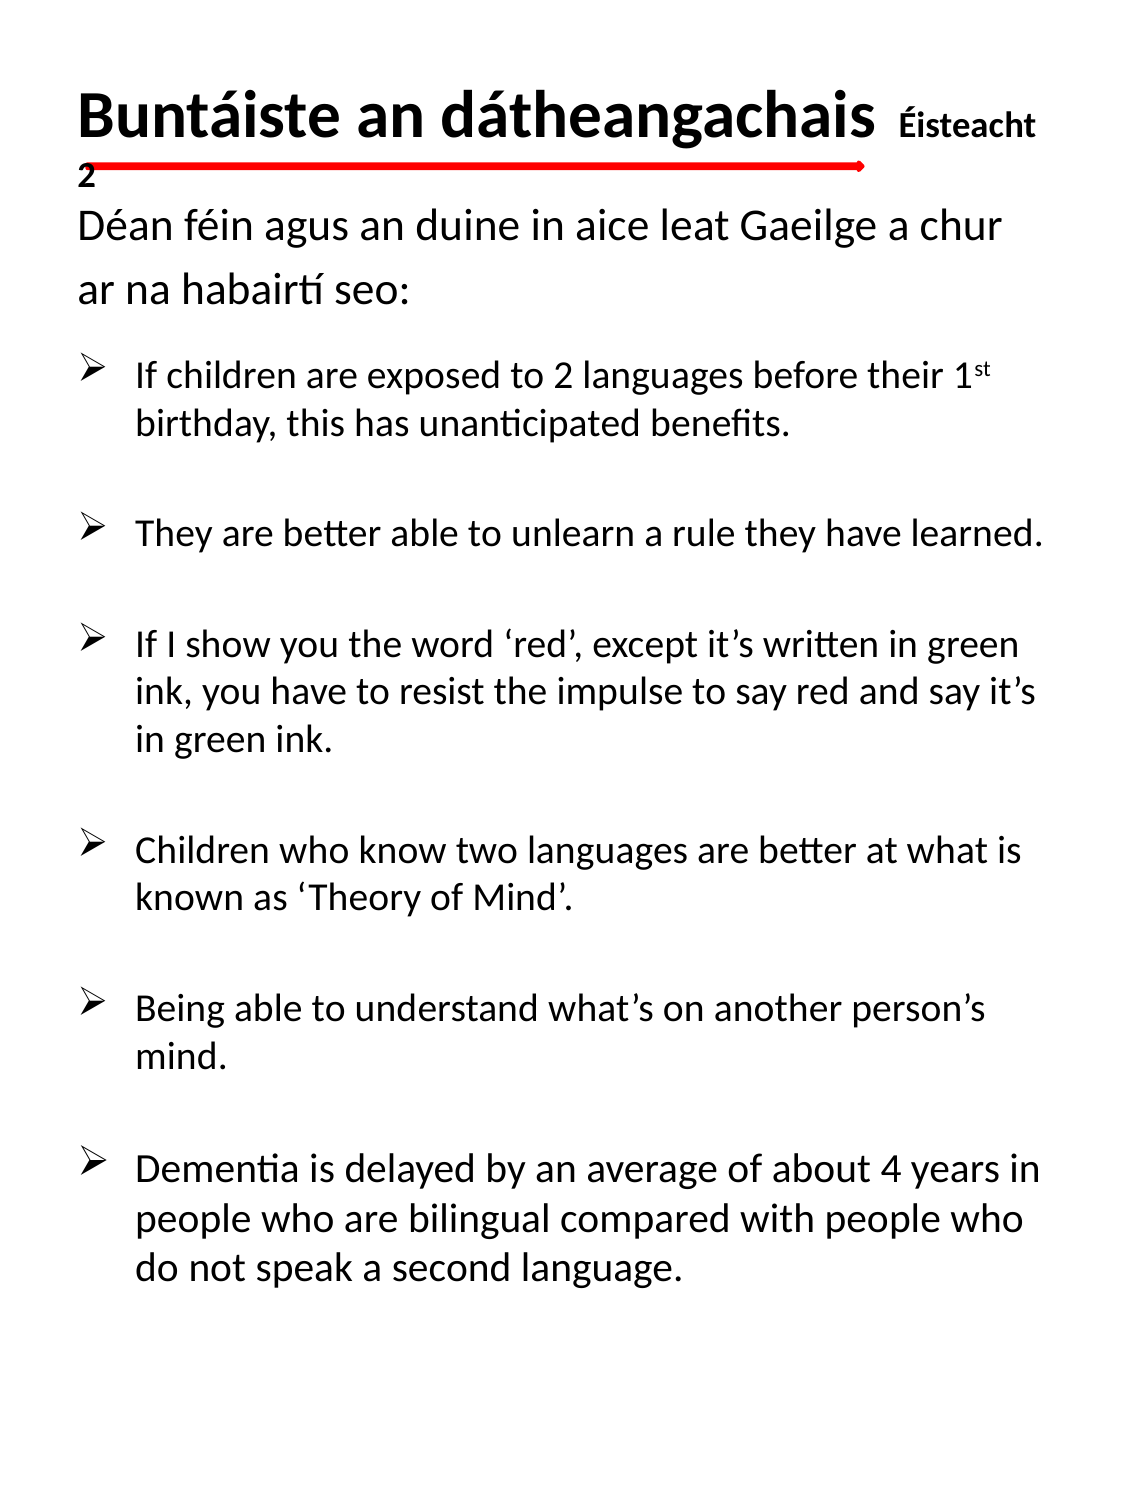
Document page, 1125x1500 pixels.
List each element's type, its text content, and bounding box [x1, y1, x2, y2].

text_box Buntáiste an dátheangachais Éisteacht 2 [62, 62, 1075, 203]
list Déan féin agus an duine in aice leat Gaeilge a chur ar na habairtí seo: If children are exposed to 2 languages before their 1st birthday, this has unanticipated benefits. They are better able to unlearn a rule they have learned. If I show you the word ‘red’, except it’s written in green ink, you have to resist the impulse to say red and say it’s in green ink. Children who know two languages are better at what is known as ‘Theory of Mind’. Being able to understand what’s on another person’s mind. Dementia is delayed by an average of about 4 years in people who are bilingual compared with people who do not speak a second language. [62, 203, 1075, 1300]
